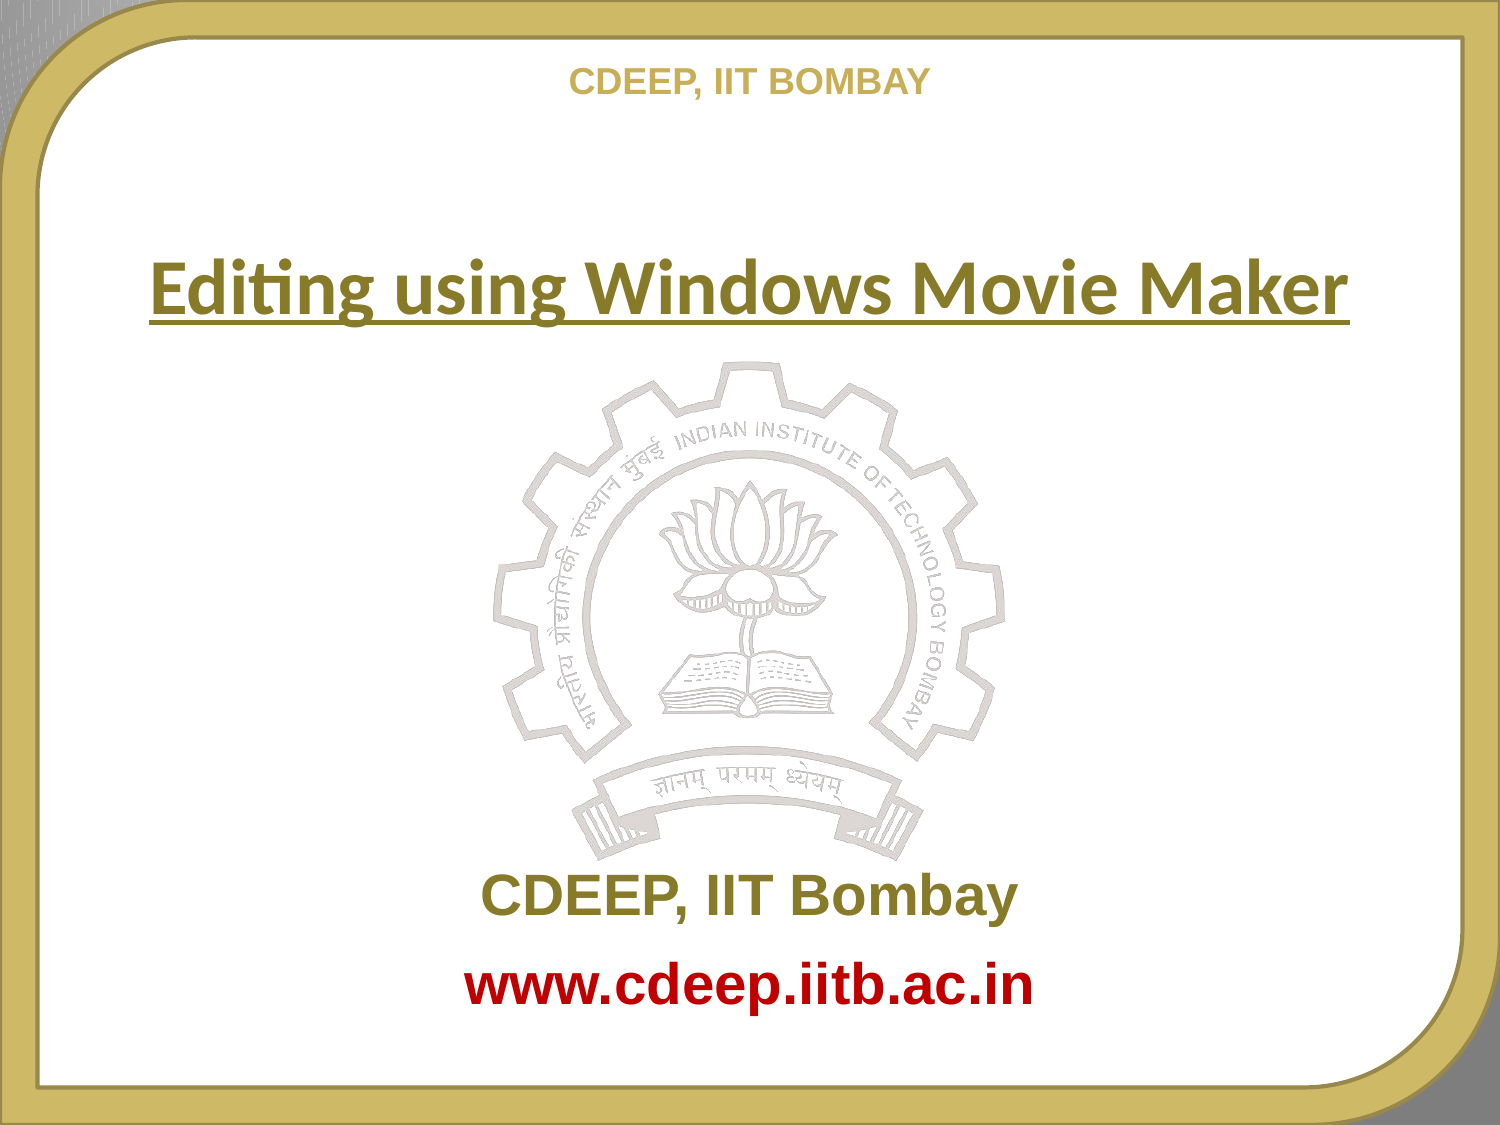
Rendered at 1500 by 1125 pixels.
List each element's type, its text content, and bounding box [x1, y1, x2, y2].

text_box www.cdeep.iitb.ac.in [62, 939, 1438, 1024]
text_box [0, 0, 1500, 1125]
title Editing using Windows Movie Maker [62, 162, 1438, 404]
text_box CDEEP, IIT Bombay [62, 849, 1438, 935]
text_box CDEEP, IIT Bombay [62, 49, 1438, 110]
text_box [35, 35, 1465, 1090]
picture [462, 349, 1018, 882]
